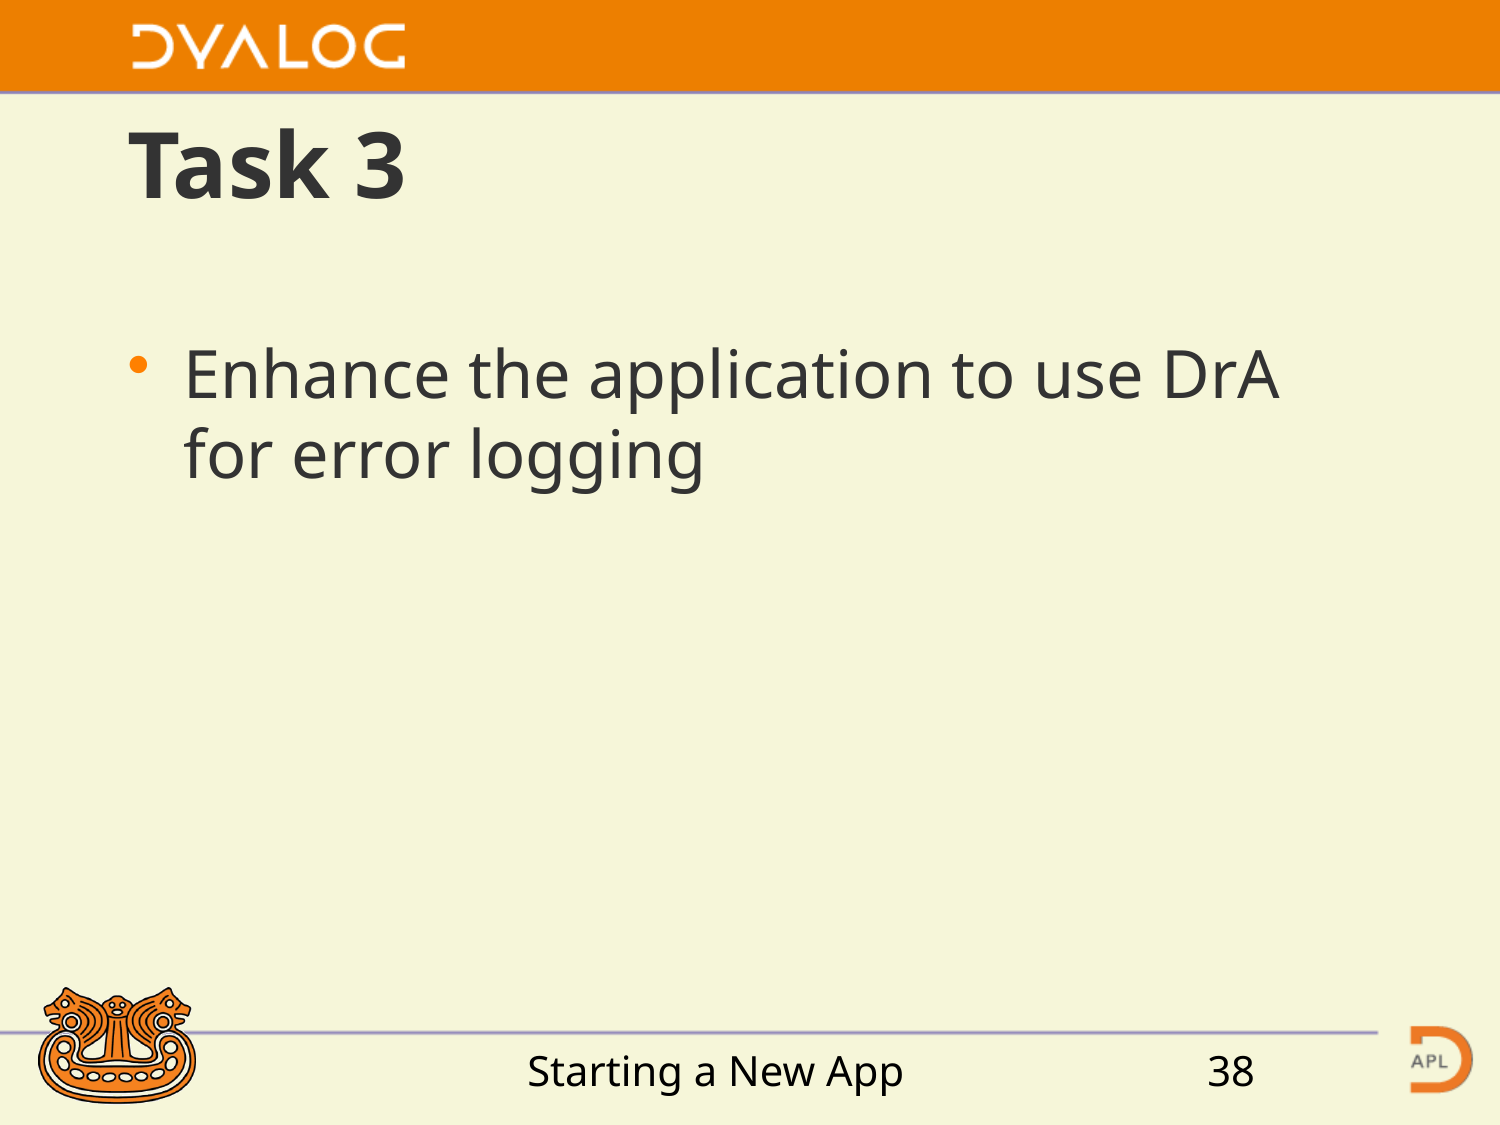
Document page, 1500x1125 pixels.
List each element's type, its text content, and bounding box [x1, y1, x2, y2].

slide_number [112, 1037, 425, 1113]
footer Starting a New App [512, 1037, 988, 1113]
list Enhance the application to use DrA for error logging [112, 324, 1388, 1000]
slide_number 38 [1074, 1037, 1388, 1113]
picture [0, 0, 1500, 1125]
title Task 3 [112, 99, 1388, 288]
